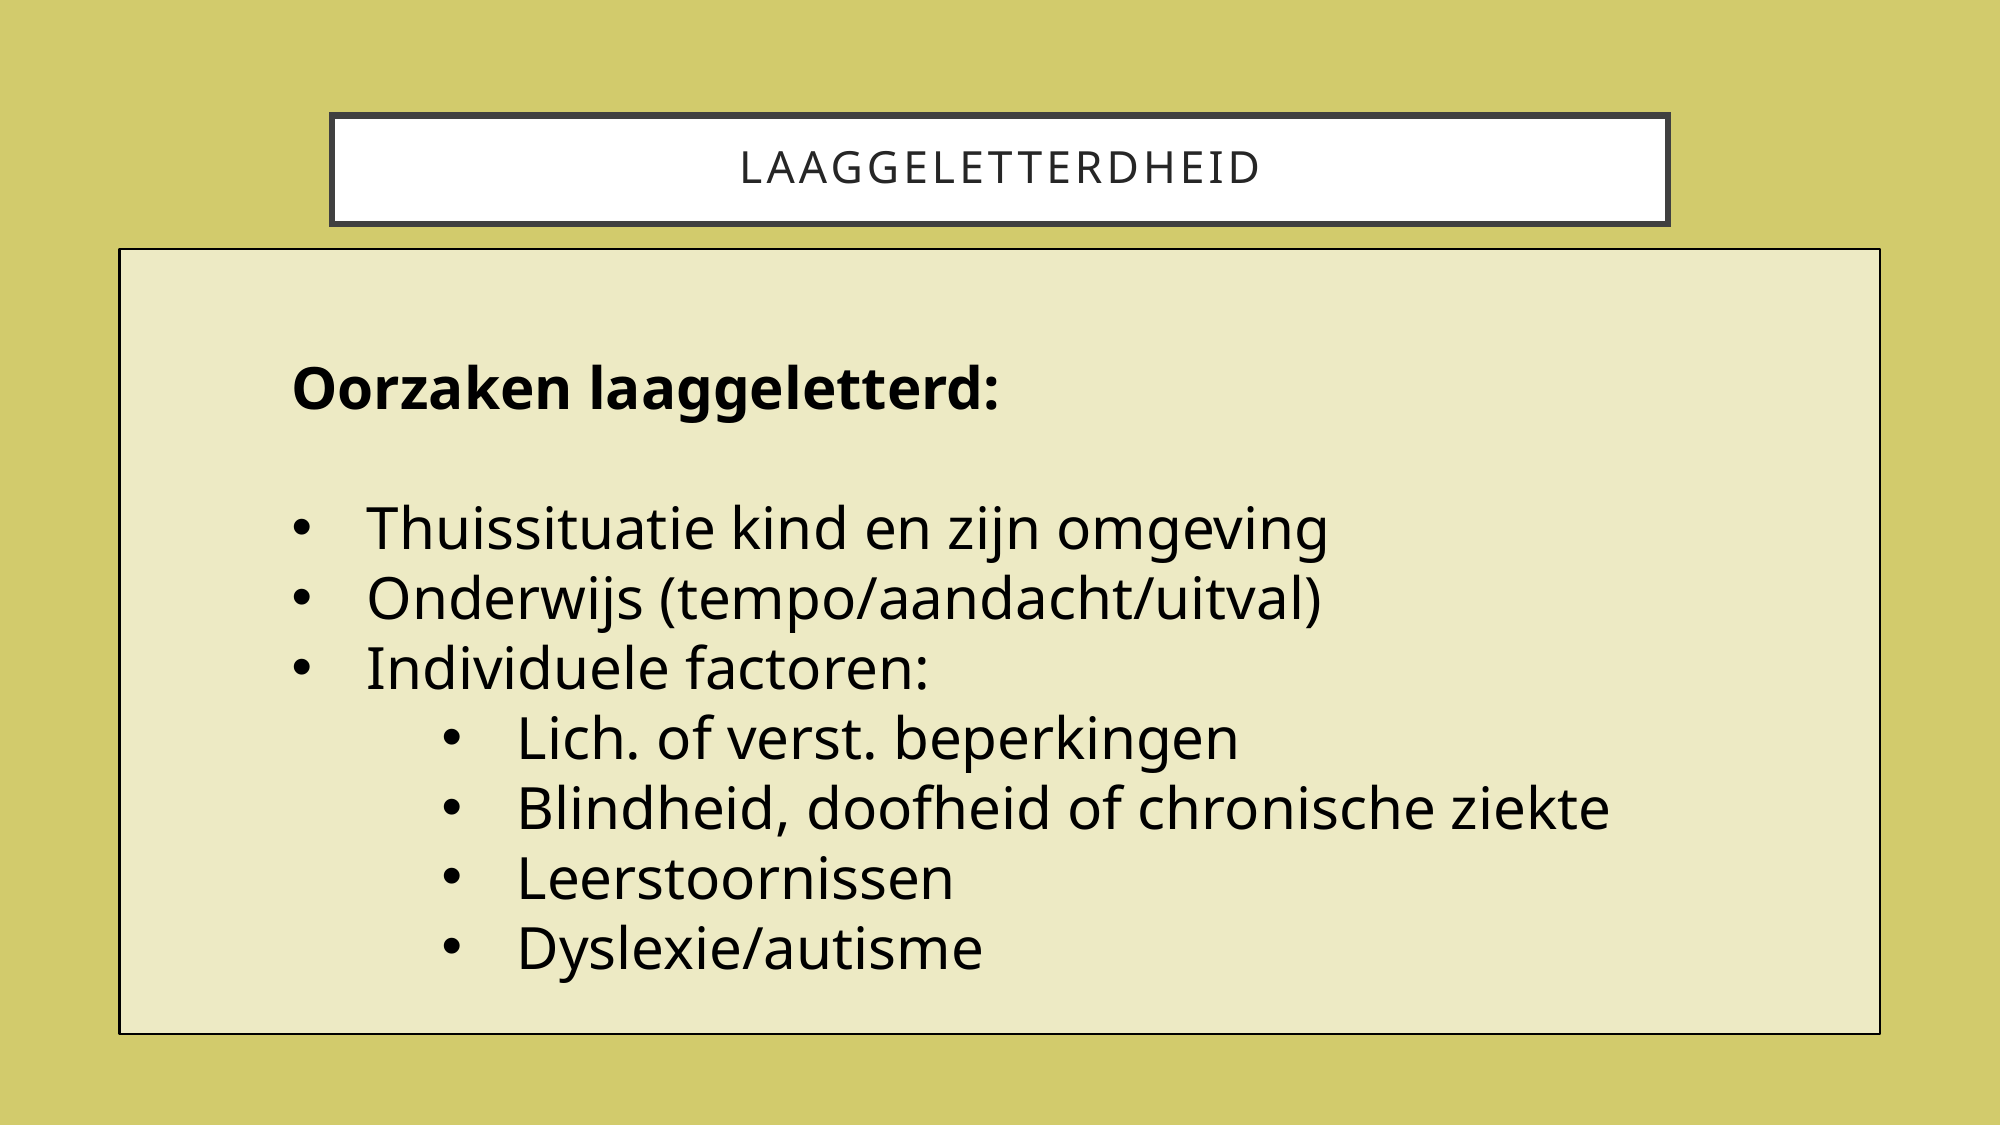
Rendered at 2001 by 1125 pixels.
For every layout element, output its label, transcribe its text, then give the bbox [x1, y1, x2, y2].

title LAAGGELETTERDHEID [329, 112, 1671, 227]
text_box Oorzaken laaggeletterd: Thuissituatie kind en zijn omgeving Onderwijs (tempo/aandacht/uitval) Individuele factoren: Lich. of verst. beperkingen Blindheid, doofheid of chronische ziekte Leerstoornissen Dyslexie/autisme [276, 273, 1857, 989]
text_box [118, 248, 1881, 1035]
